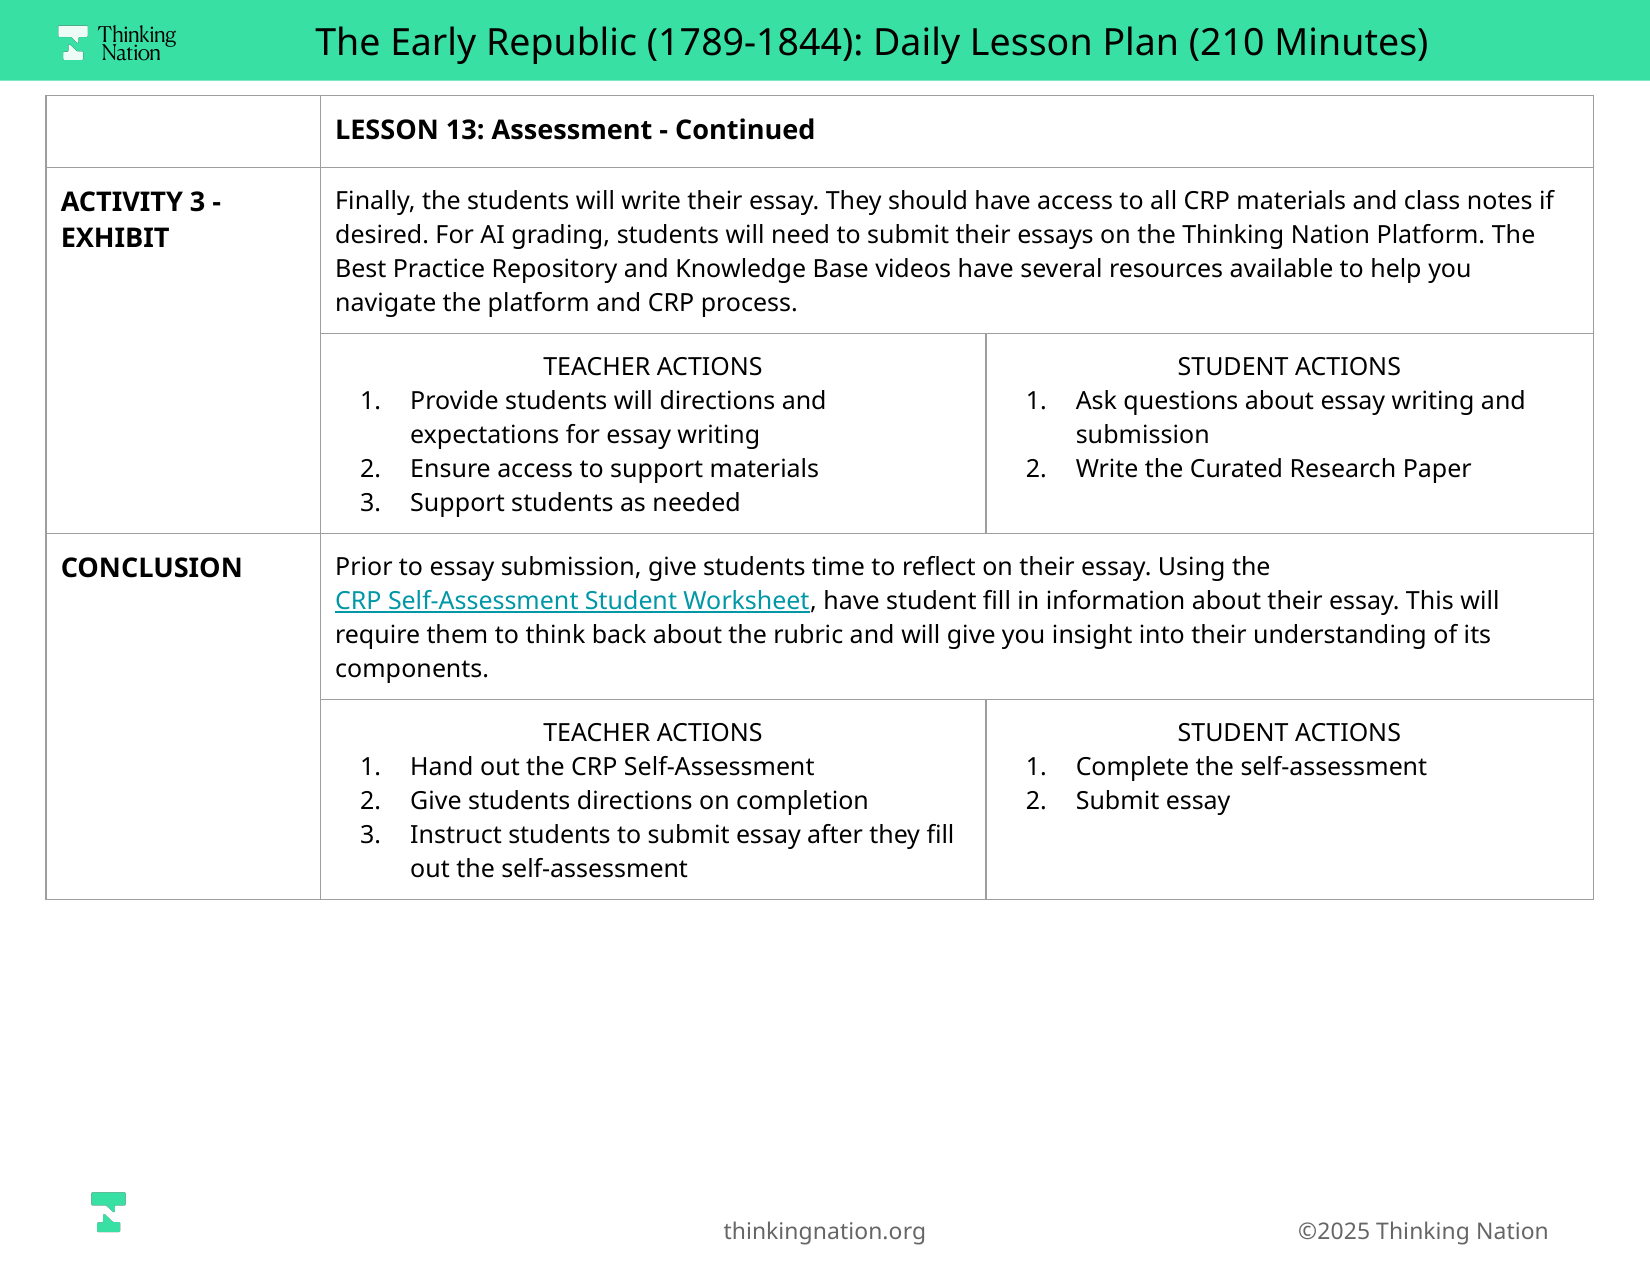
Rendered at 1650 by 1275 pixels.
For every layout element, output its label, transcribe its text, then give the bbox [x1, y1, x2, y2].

table_cell CONCLUSION [47, 534, 320, 899]
picture [80, 1184, 136, 1240]
text_box ©2025 Thinking Nation [1174, 1200, 1566, 1240]
table_cell STUDENT ACTIONS Ask questions about essay writing and submission Write the Curated Research Paper [987, 334, 1593, 533]
table_header LESSON 13: Assessment - Continued [321, 96, 1593, 167]
text_box The Early Republic (1789-1844): Daily Lesson Plan (210 Minutes) [0, 0, 1650, 81]
table_cell ACTIVITY 3 - EXHIBIT [47, 168, 320, 533]
table_cell TEACHER ACTIONS Hand out the CRP Self-Assessment Give students directions on completion Instruct students to submit essay after they fill out the self-assessment [321, 700, 985, 899]
picture [45, 14, 180, 85]
table_cell STUDENT ACTIONS Complete the self-assessment Submit essay [987, 700, 1593, 899]
table_header [47, 96, 320, 167]
table_cell TEACHER ACTIONS Provide students will directions and expectations for essay writing Ensure access to support materials Support students as needed [321, 334, 985, 533]
text_box thinkingnation.org [629, 1200, 1021, 1240]
table_cell Prior to essay submission, give students time to reflect on their essay. Using the CRP Self-Assessment Student Worksheet, have student fill in information about their essay. This will require them to think back about the rubric and will give you insight into their understanding of its components. [321, 534, 1593, 699]
table_cell Finally, the students will write their essay. They should have access to all CRP materials and class notes if desired. For AI grading, students will need to submit their essays on the Thinking Nation Platform. The Best Practice Repository and Knowledge Base videos have several resources available to help you navigate the platform and CRP process. [321, 168, 1593, 333]
